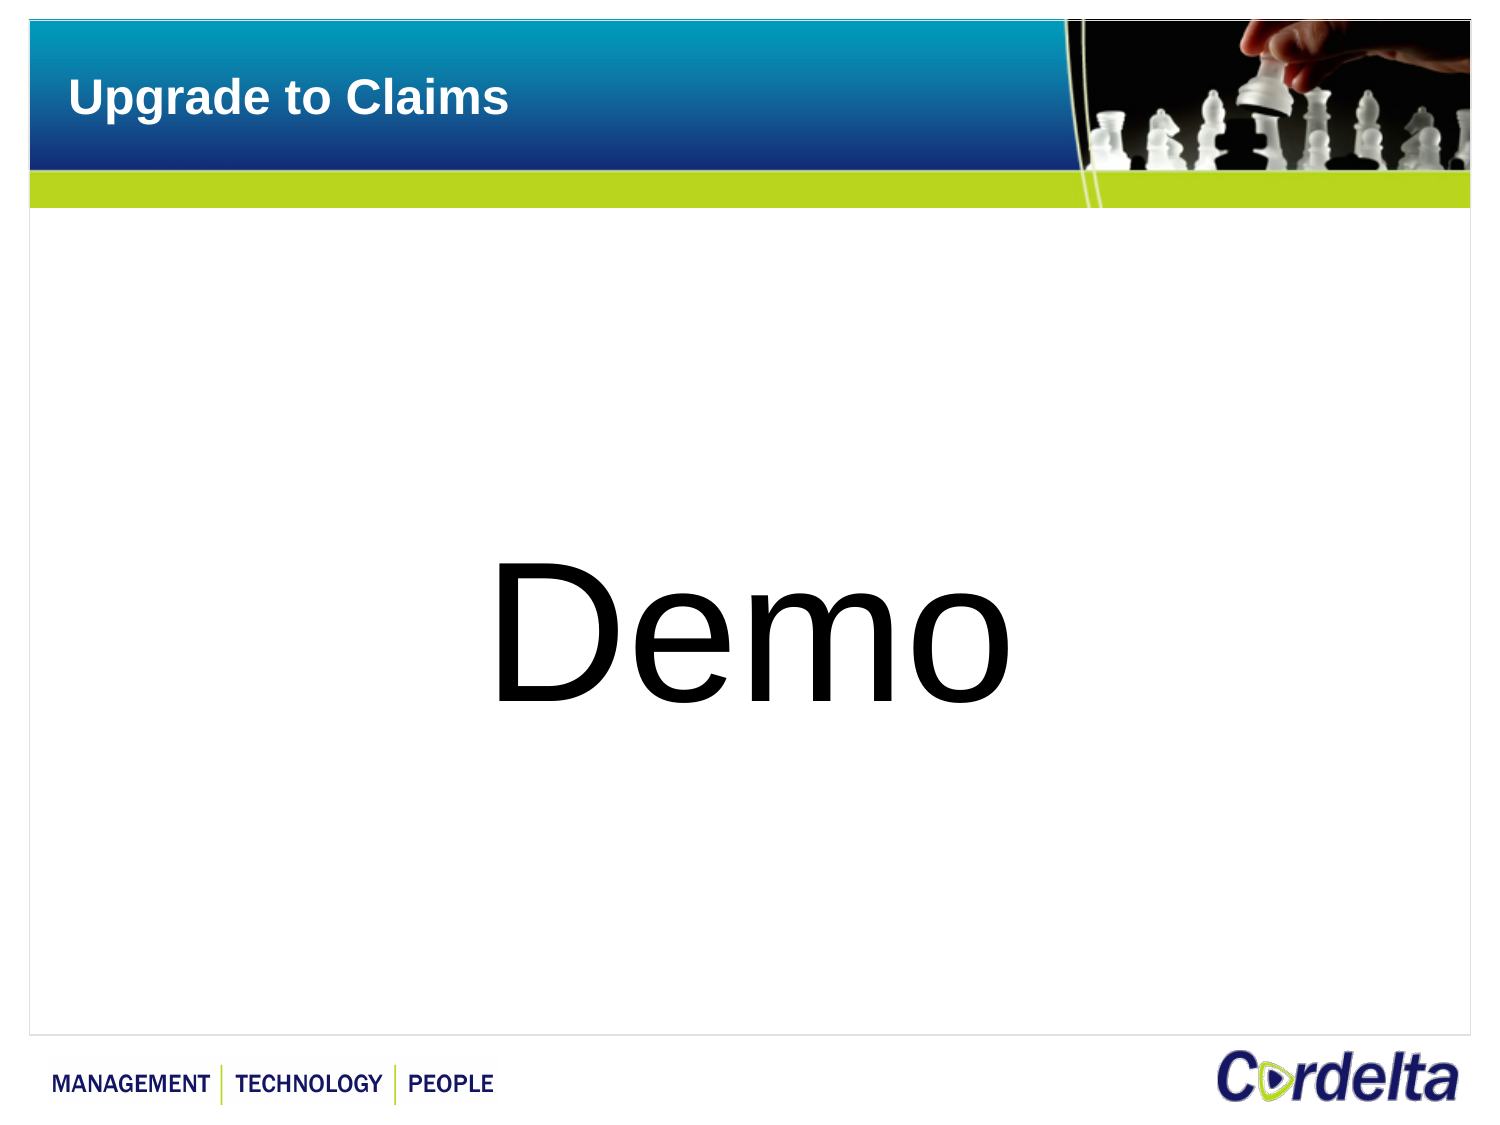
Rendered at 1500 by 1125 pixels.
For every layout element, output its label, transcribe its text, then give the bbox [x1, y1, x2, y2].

title Upgrade to Claims [53, 57, 1010, 143]
picture [48, 1055, 498, 1105]
picture [28, 19, 1472, 208]
picture [30, 21, 1470, 208]
picture [1207, 1046, 1469, 1104]
list Demo [100, 243, 1400, 1000]
